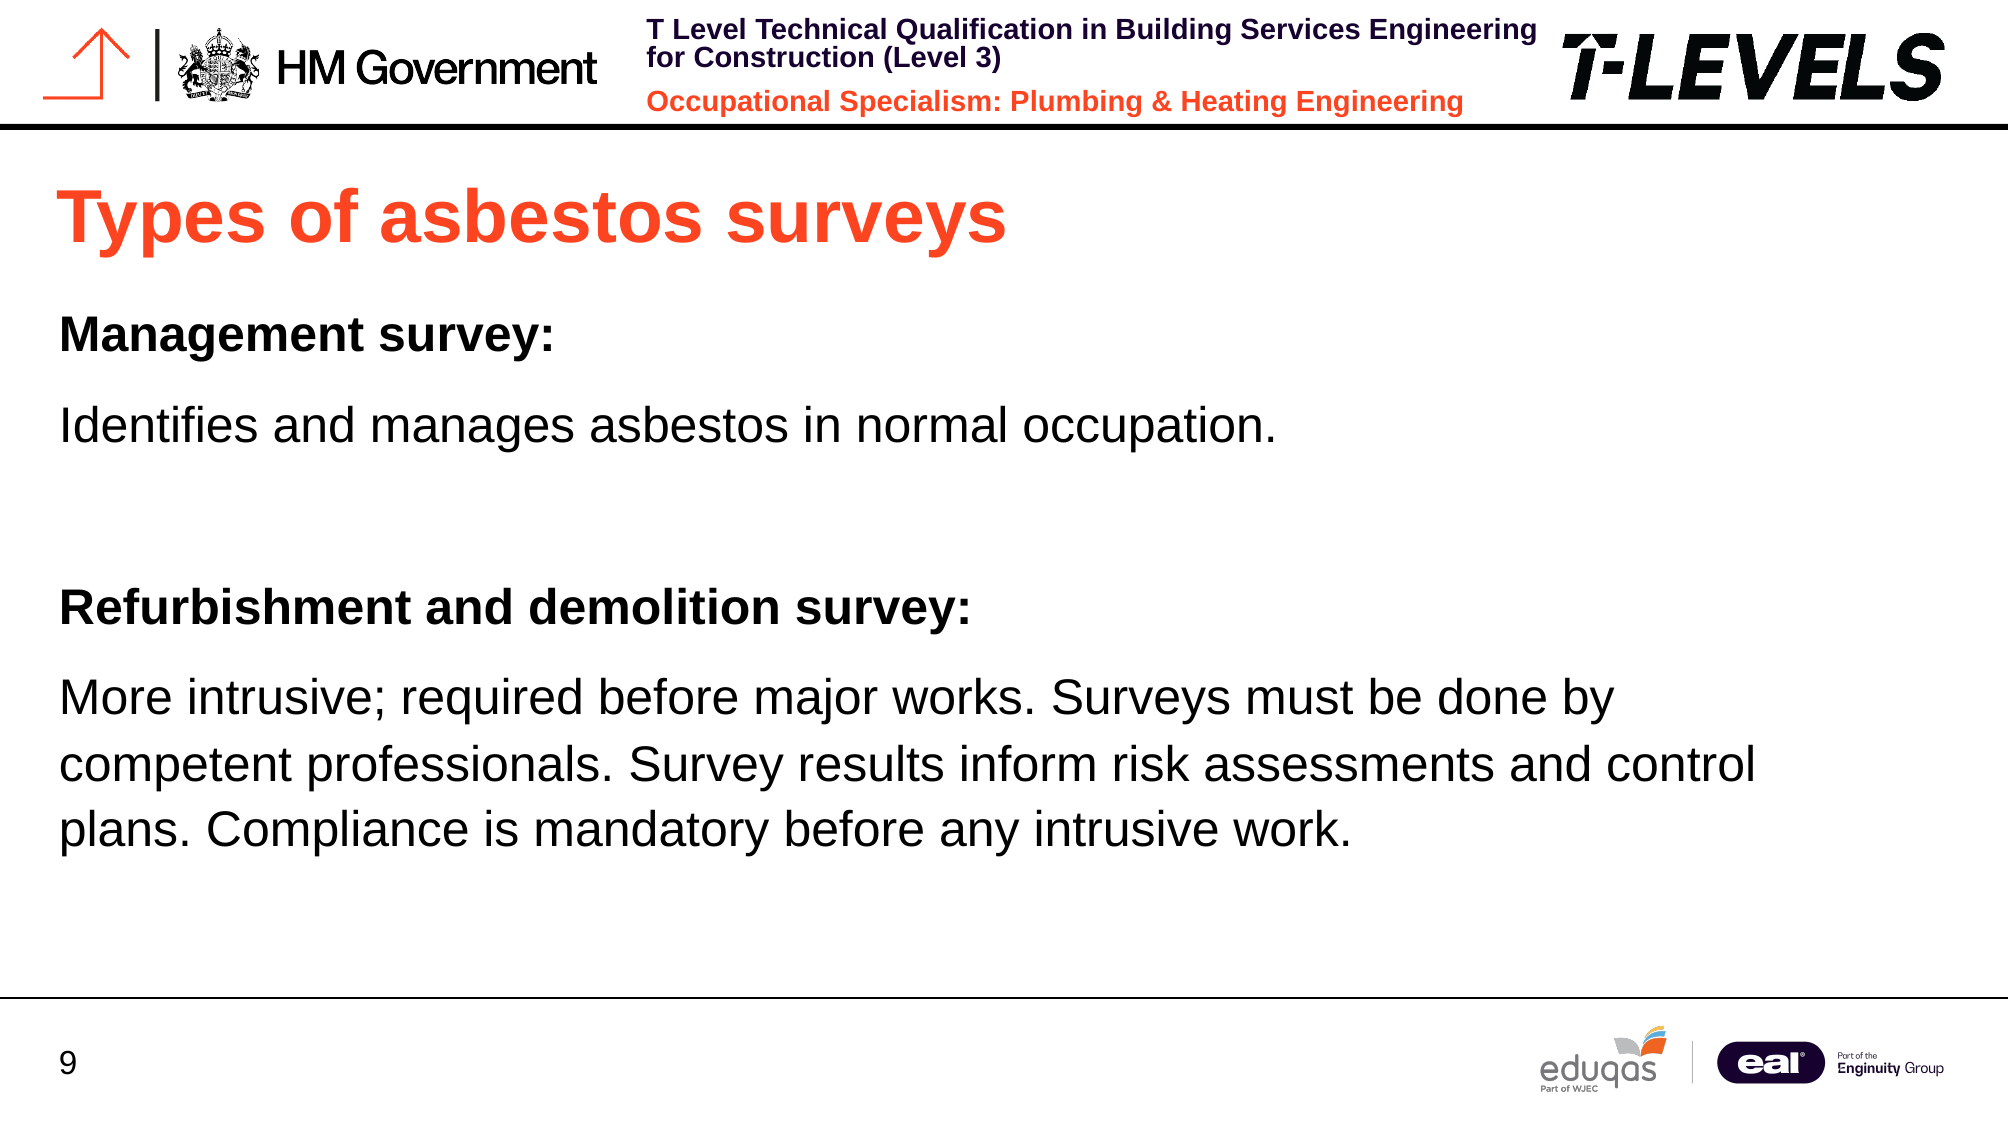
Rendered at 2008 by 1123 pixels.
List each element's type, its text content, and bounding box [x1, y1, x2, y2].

picture [1535, 1021, 1949, 1097]
picture [38, 27, 136, 100]
title Types of asbestos surveys [41, 111, 1949, 314]
picture [155, 28, 597, 102]
list Management survey: Identifies and manages asbestos in normal occupation. Refurbishment and demolition survey: More intrusive; required before major works. Surveys must be done by competent professionals. Survey results inform risk assessments and control plans. Compliance is mandatory before any intrusive work. [59, 295, 1831, 975]
picture [1543, 25, 1964, 108]
